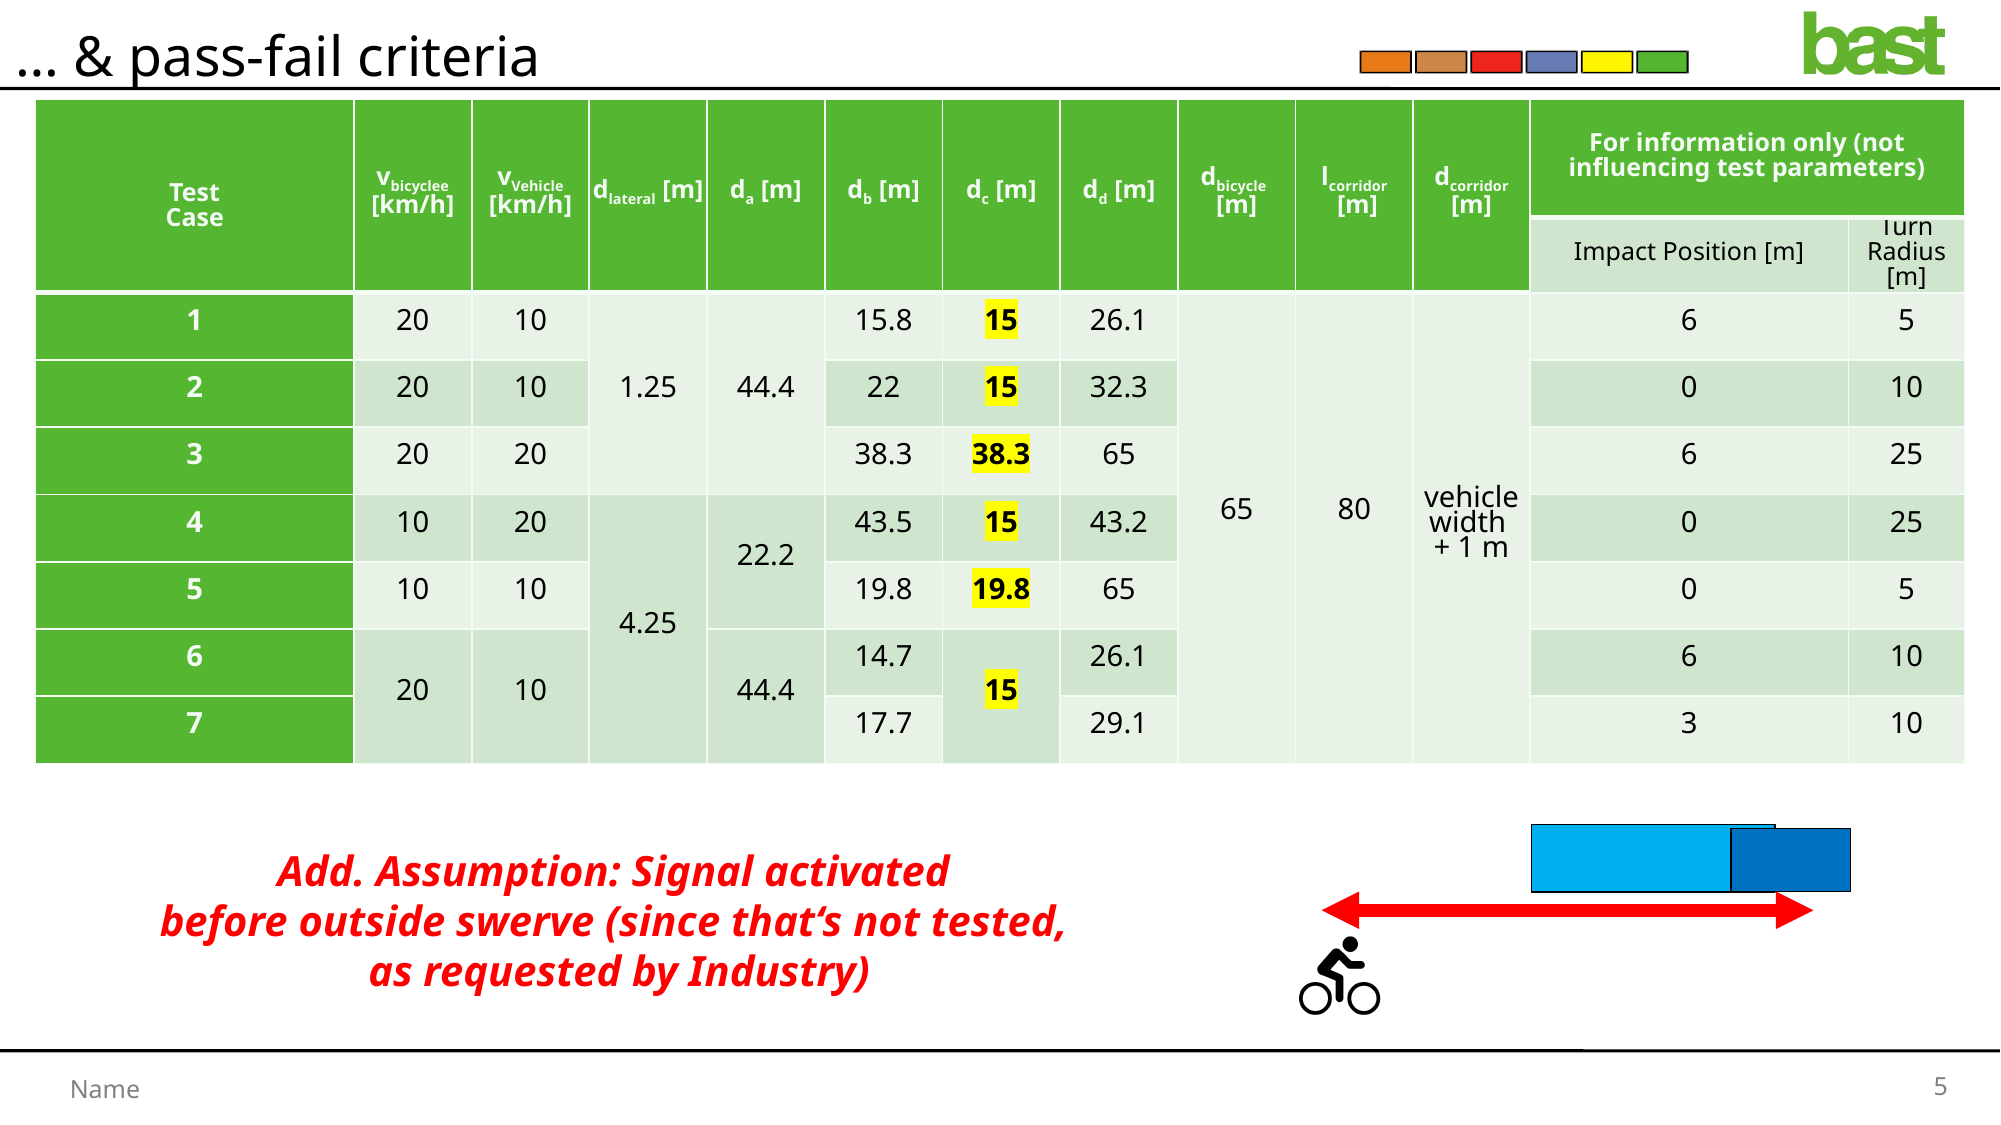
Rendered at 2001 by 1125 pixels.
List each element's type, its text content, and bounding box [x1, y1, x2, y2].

table_cell 65 [1061, 428, 1177, 494]
table_cell 44.4 [708, 630, 824, 763]
table_cell 19.8 [826, 563, 942, 628]
table_cell 80 [1296, 295, 1412, 763]
table_cell Turn Radius [m] [1849, 220, 1964, 292]
table_cell 6 [36, 630, 353, 695]
table_cell 4 [36, 495, 353, 561]
table_cell 43.2 [1061, 495, 1177, 561]
table_cell 7 [36, 697, 353, 763]
table_cell 44.4 [708, 295, 824, 494]
table_cell 5 [36, 563, 353, 628]
table_header lcorridor [m] [1296, 100, 1412, 290]
table_cell 2 [36, 361, 353, 426]
table_cell 25 [1849, 495, 1964, 561]
table_cell 10 [473, 295, 588, 359]
table_cell 26.1 [1061, 295, 1177, 359]
table_cell 20 [355, 630, 471, 763]
text_box Add. Assumption: Signal activated before outside swerve (since that‘s not tested, as requested by Industry) [144, 837, 1094, 1003]
table_header dc [m] [943, 100, 1059, 290]
table_header dcorridor [m] [1414, 100, 1529, 290]
table_cell 38.3 [826, 428, 942, 494]
table_cell 10 [355, 563, 471, 628]
table_cell Impact Position [m] [1531, 220, 1848, 292]
table_cell 65 [1179, 295, 1295, 763]
table_cell 6 [1531, 630, 1848, 695]
table_cell 38.3 [943, 428, 1059, 494]
table_header vVehicle [km/h] [473, 100, 588, 290]
table_cell 15 [943, 295, 1059, 359]
table_cell 43.5 [826, 495, 942, 561]
table_cell 15.8 [826, 295, 942, 359]
table_cell 10 [1849, 630, 1964, 695]
table_cell 22 [826, 361, 942, 426]
table_cell 3 [36, 428, 353, 494]
table_header Test Case [36, 100, 353, 290]
picture [1292, 929, 1386, 1022]
table_header dd [m] [1061, 100, 1177, 290]
table_cell 0 [1531, 495, 1848, 561]
table_cell 19.8 [943, 563, 1059, 628]
table_cell 5 [1849, 294, 1964, 359]
table_cell 6 [1531, 294, 1848, 359]
table_cell 10 [1849, 697, 1964, 763]
table_cell 14.7 [826, 630, 942, 695]
table_cell 20 [473, 495, 588, 561]
table_cell 4.25 [590, 495, 706, 763]
table_cell 26.1 [1061, 630, 1177, 695]
table_cell 5 [1849, 563, 1964, 628]
table_cell 15 [943, 361, 1059, 426]
table_cell 10 [473, 630, 588, 763]
table_cell 10 [1849, 361, 1964, 426]
table_cell 15 [943, 630, 1059, 763]
table_cell 22.2 [708, 495, 824, 628]
table_cell 1.25 [590, 295, 706, 494]
table_header db [m] [826, 100, 942, 290]
title … & pass-fail criteria [14, 0, 1579, 138]
table_cell 10 [355, 495, 471, 561]
table_cell 3 [1531, 697, 1848, 763]
table_cell 29.1 [1061, 697, 1177, 763]
table_cell vehicle width + 1 m [1414, 295, 1529, 763]
table_cell 15 [943, 495, 1059, 561]
table_cell 1 [36, 295, 353, 359]
table_header For information only (not influencing test parameters) [1531, 100, 1964, 215]
table_cell 6 [1531, 428, 1848, 494]
table_cell 25 [1849, 428, 1964, 494]
table_cell 20 [355, 428, 471, 494]
table_cell 10 [473, 563, 588, 628]
table_cell 0 [1531, 361, 1848, 426]
table_header dlateral [m] [590, 100, 706, 290]
table_cell 20 [355, 361, 471, 426]
table_cell 17.7 [826, 697, 942, 763]
table_header da [m] [708, 100, 824, 290]
table_header vbicyclee [km/h] [355, 100, 471, 290]
table_cell 20 [473, 428, 588, 494]
text_box [1731, 828, 1851, 892]
table_cell 65 [1061, 563, 1177, 628]
table_cell 0 [1531, 563, 1848, 628]
picture [1803, 11, 1945, 75]
table_cell 10 [473, 361, 588, 426]
table_cell 32.3 [1061, 361, 1177, 426]
table_header dbicycle [m] [1179, 100, 1295, 290]
table_cell 20 [355, 295, 471, 359]
text_box [1531, 824, 1775, 893]
